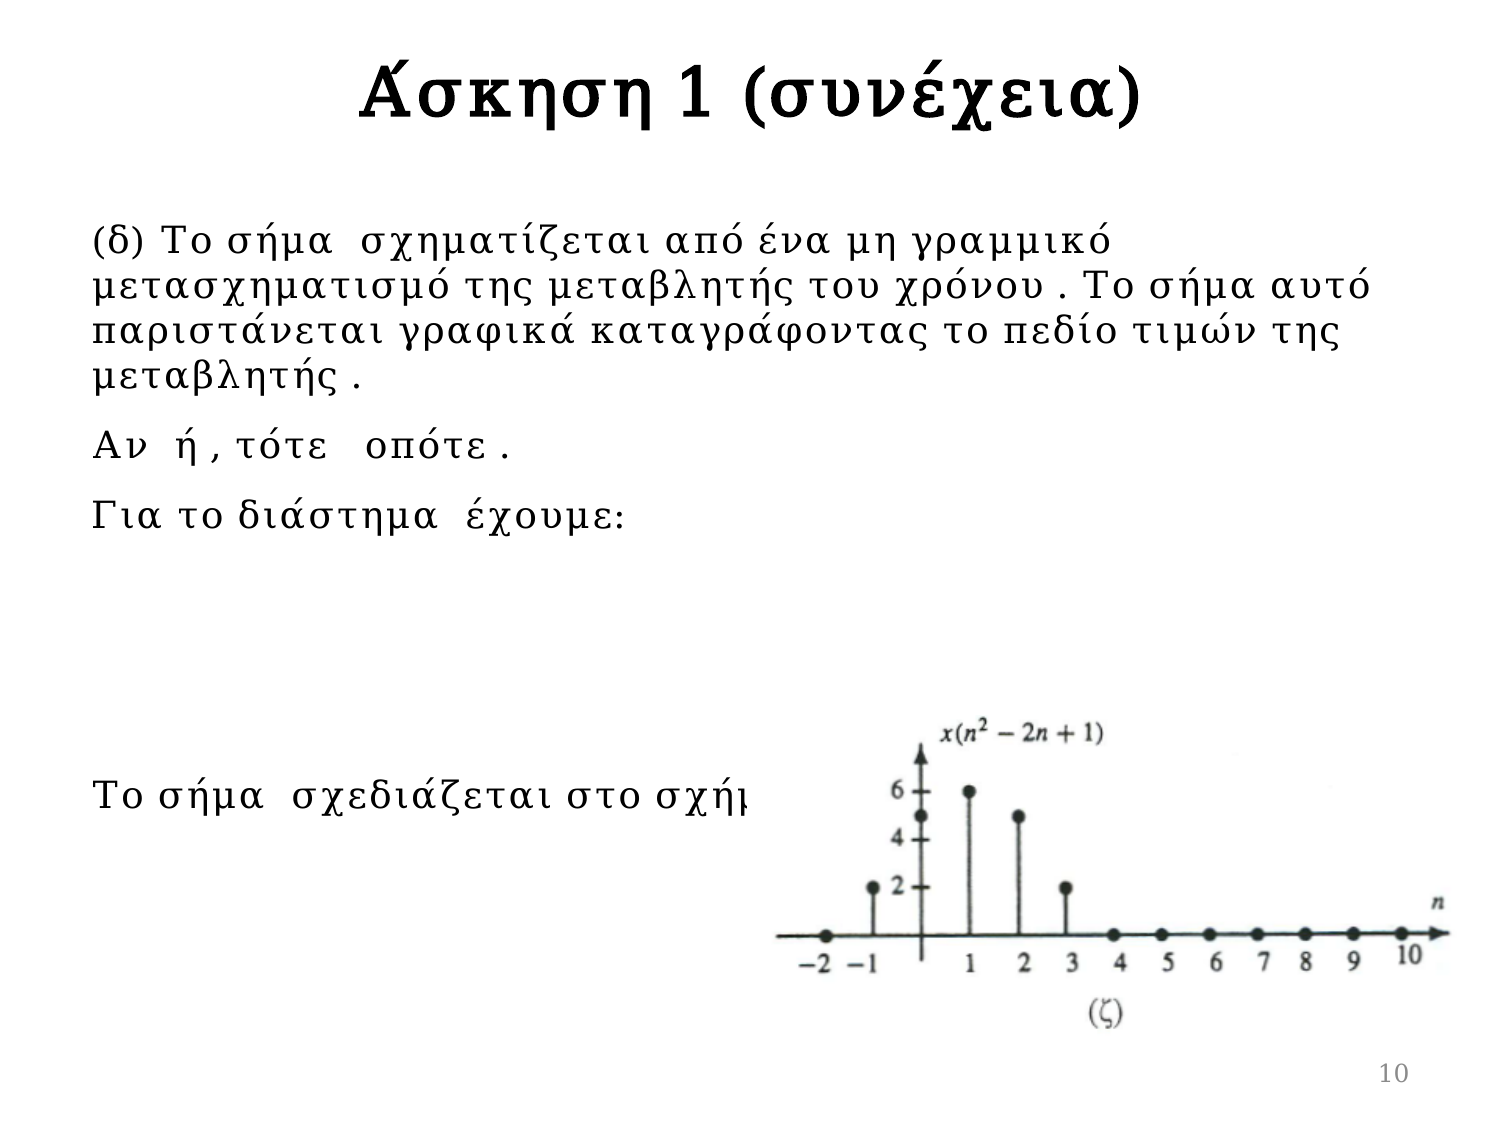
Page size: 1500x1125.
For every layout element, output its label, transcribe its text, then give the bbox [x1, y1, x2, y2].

title Άσκηση 1 (συνέχεια) [75, 19, 1425, 159]
picture [747, 715, 1483, 1040]
slide_number 10 [1222, 1049, 1425, 1103]
